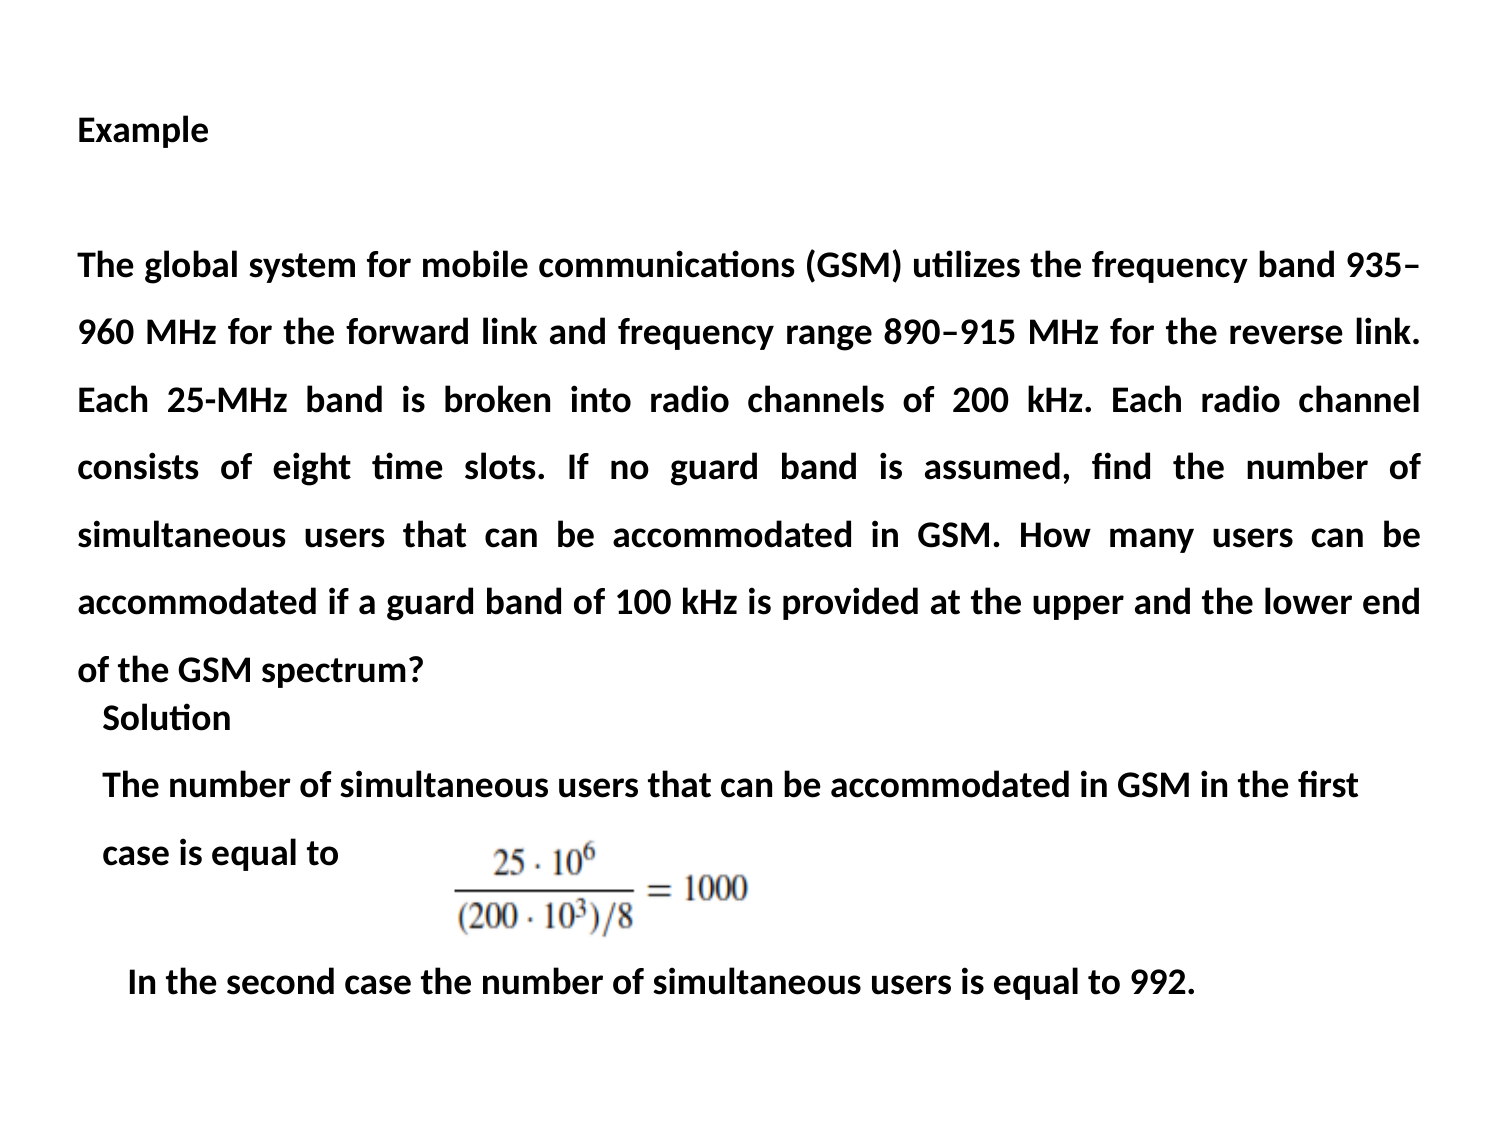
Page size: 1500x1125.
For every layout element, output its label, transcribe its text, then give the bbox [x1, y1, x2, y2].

text_box Solution The number of simultaneous users that can be accommodated in GSM in the ﬁrst case is equal to [87, 685, 1438, 881]
text_box In the second case the number of simultaneous users is equal to 992. [112, 949, 1400, 1010]
text_box Example The global system for mobile communications (GSM) utilizes the frequency band 935–960 MHz for the forward link and frequency range 890–915 MHz for the reverse link. Each 25-MHz band is broken into radio channels of 200 kHz. Each radio channel consists of eight time slots. If no guard band is assumed, ﬁnd the number of simultaneous users that can be accommodated in GSM. How many users can be accommodated if a guard band of 100 kHz is provided at the upper and the lower end of the GSM spectrum? [62, 75, 1438, 698]
picture [412, 836, 826, 951]
